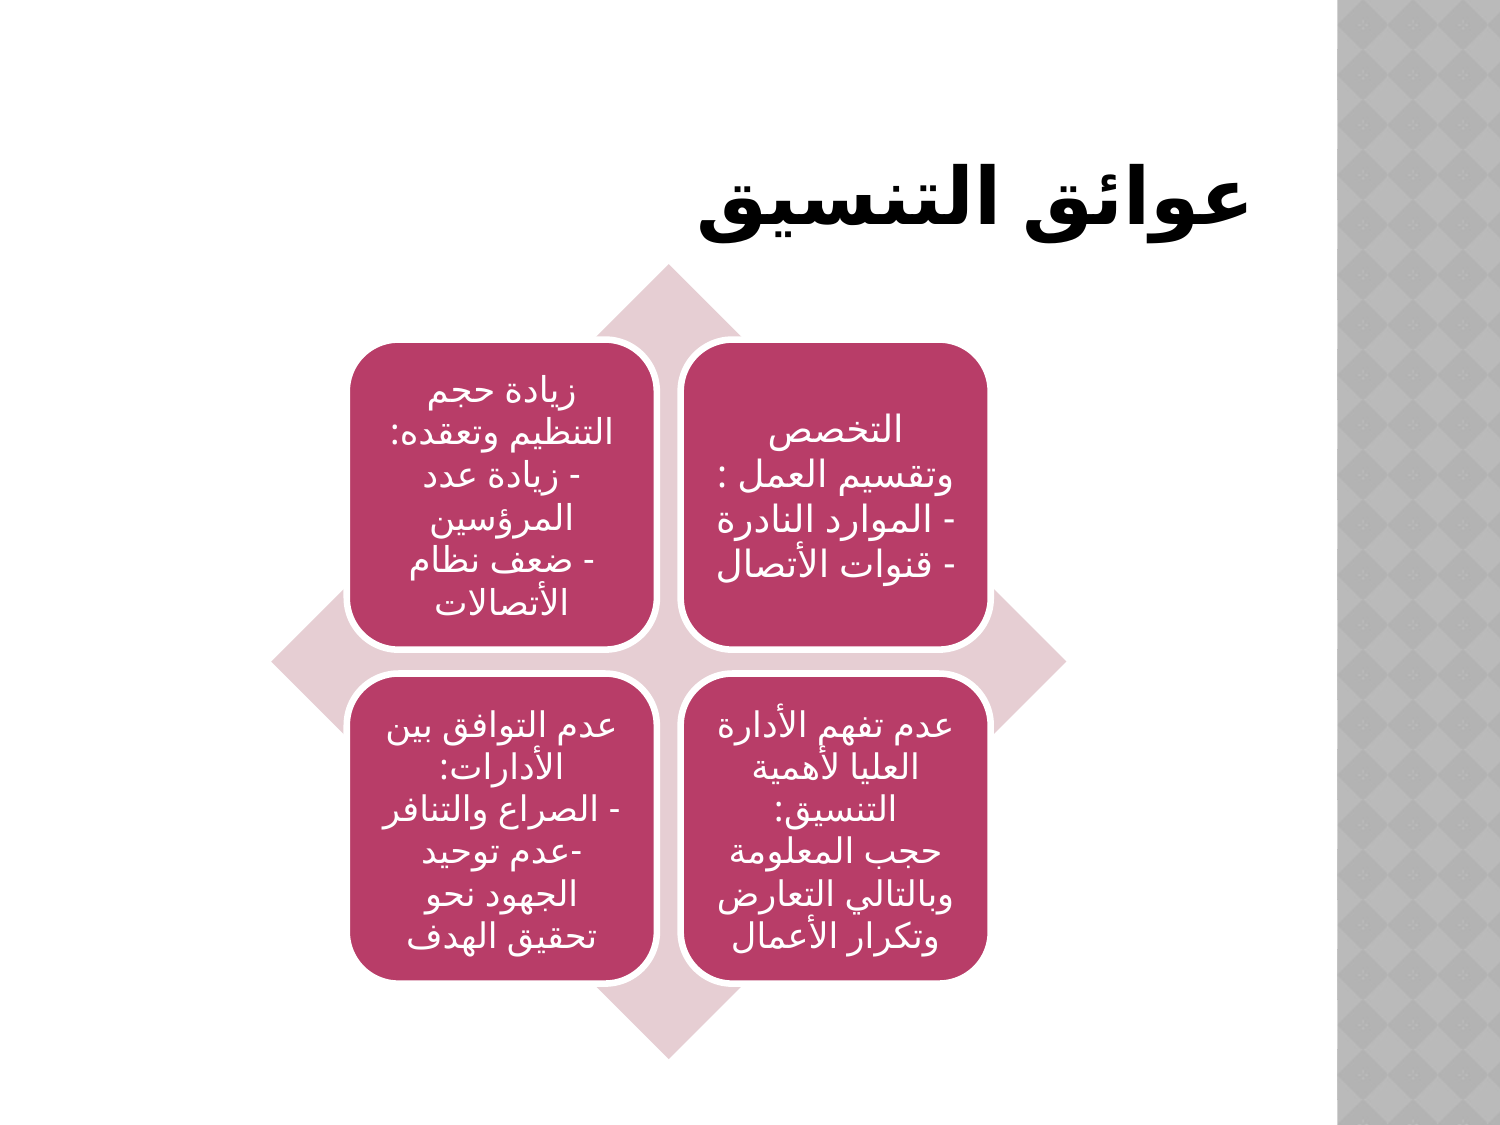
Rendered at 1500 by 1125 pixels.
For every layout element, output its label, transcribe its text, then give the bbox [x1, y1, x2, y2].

title عوائق التنسيق [75, 52, 1263, 240]
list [74, 263, 1263, 1060]
